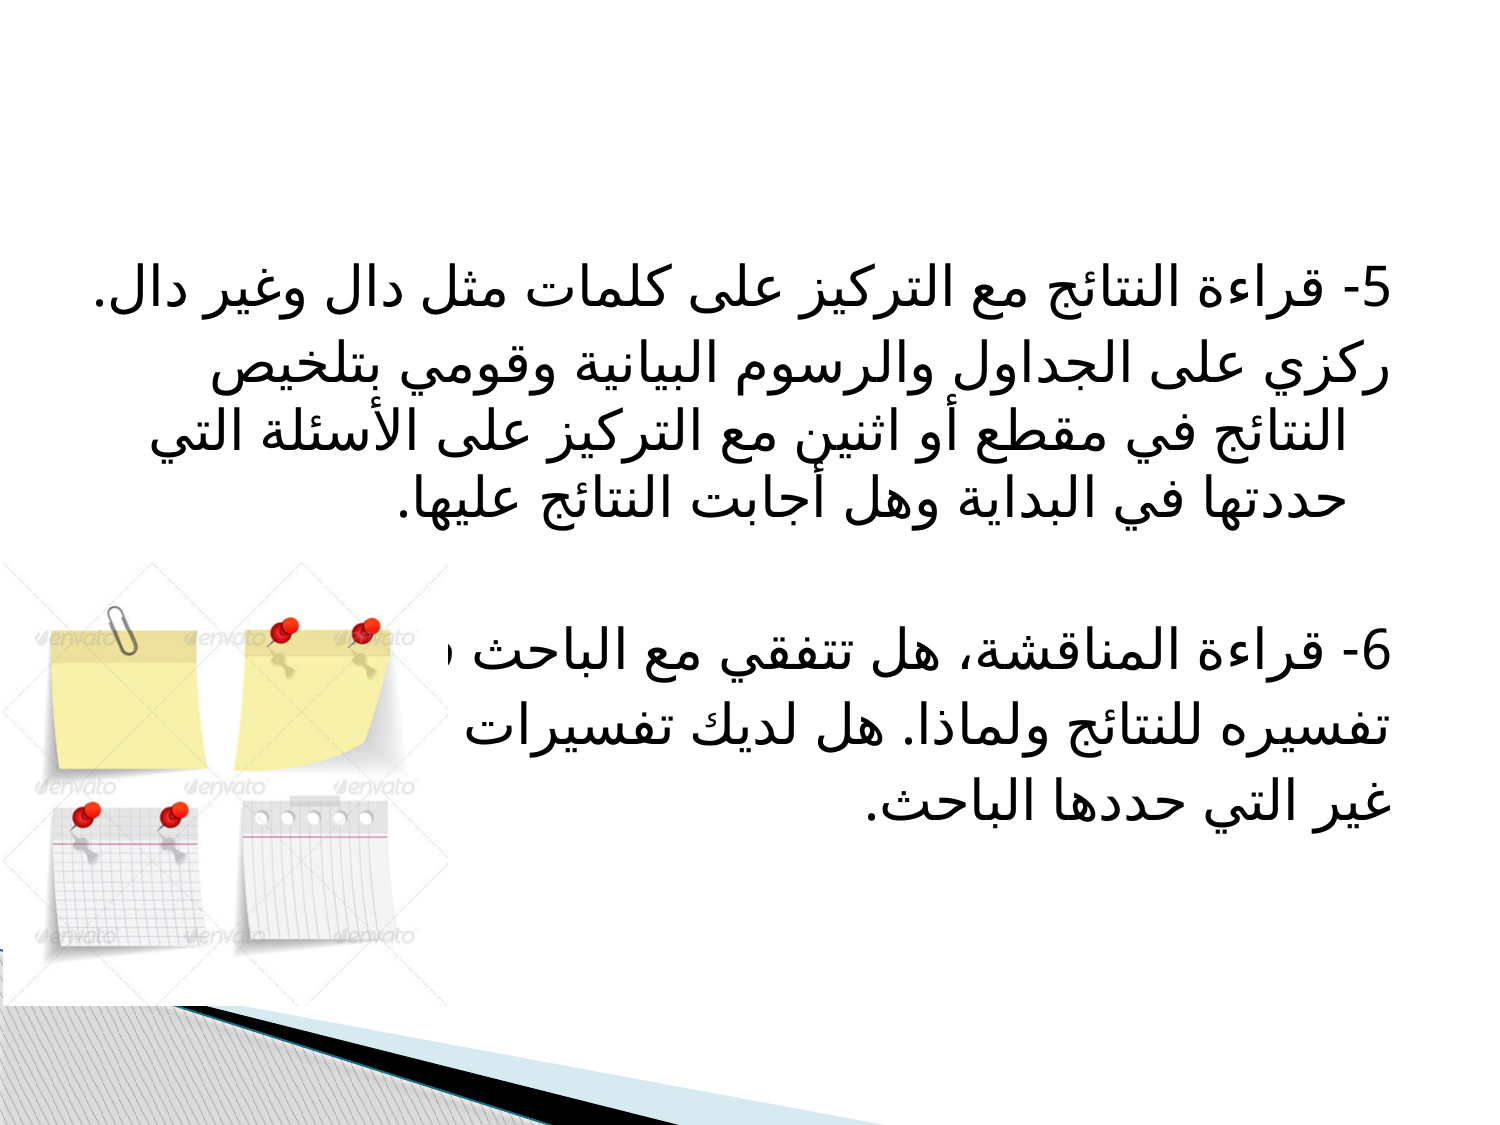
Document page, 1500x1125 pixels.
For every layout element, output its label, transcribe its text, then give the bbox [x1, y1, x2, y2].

picture [3, 562, 448, 1006]
list 5- قراءة النتائج مع التركيز على كلمات مثل دال وغير دال. ركزي على الجداول والرسوم البيانية وقومي بتلخيص النتائج في مقطع أو اثنين مع التركيز على الأسئلة التي حددتها في البداية وهل أجابت النتائج عليها. 6- قراءة المناقشة، هل تتفقي مع الباحث في تفسيره للنتائج ولماذا. هل لديك تفسيرات اخرى غير التي حددها الباحث. [75, 243, 1425, 986]
